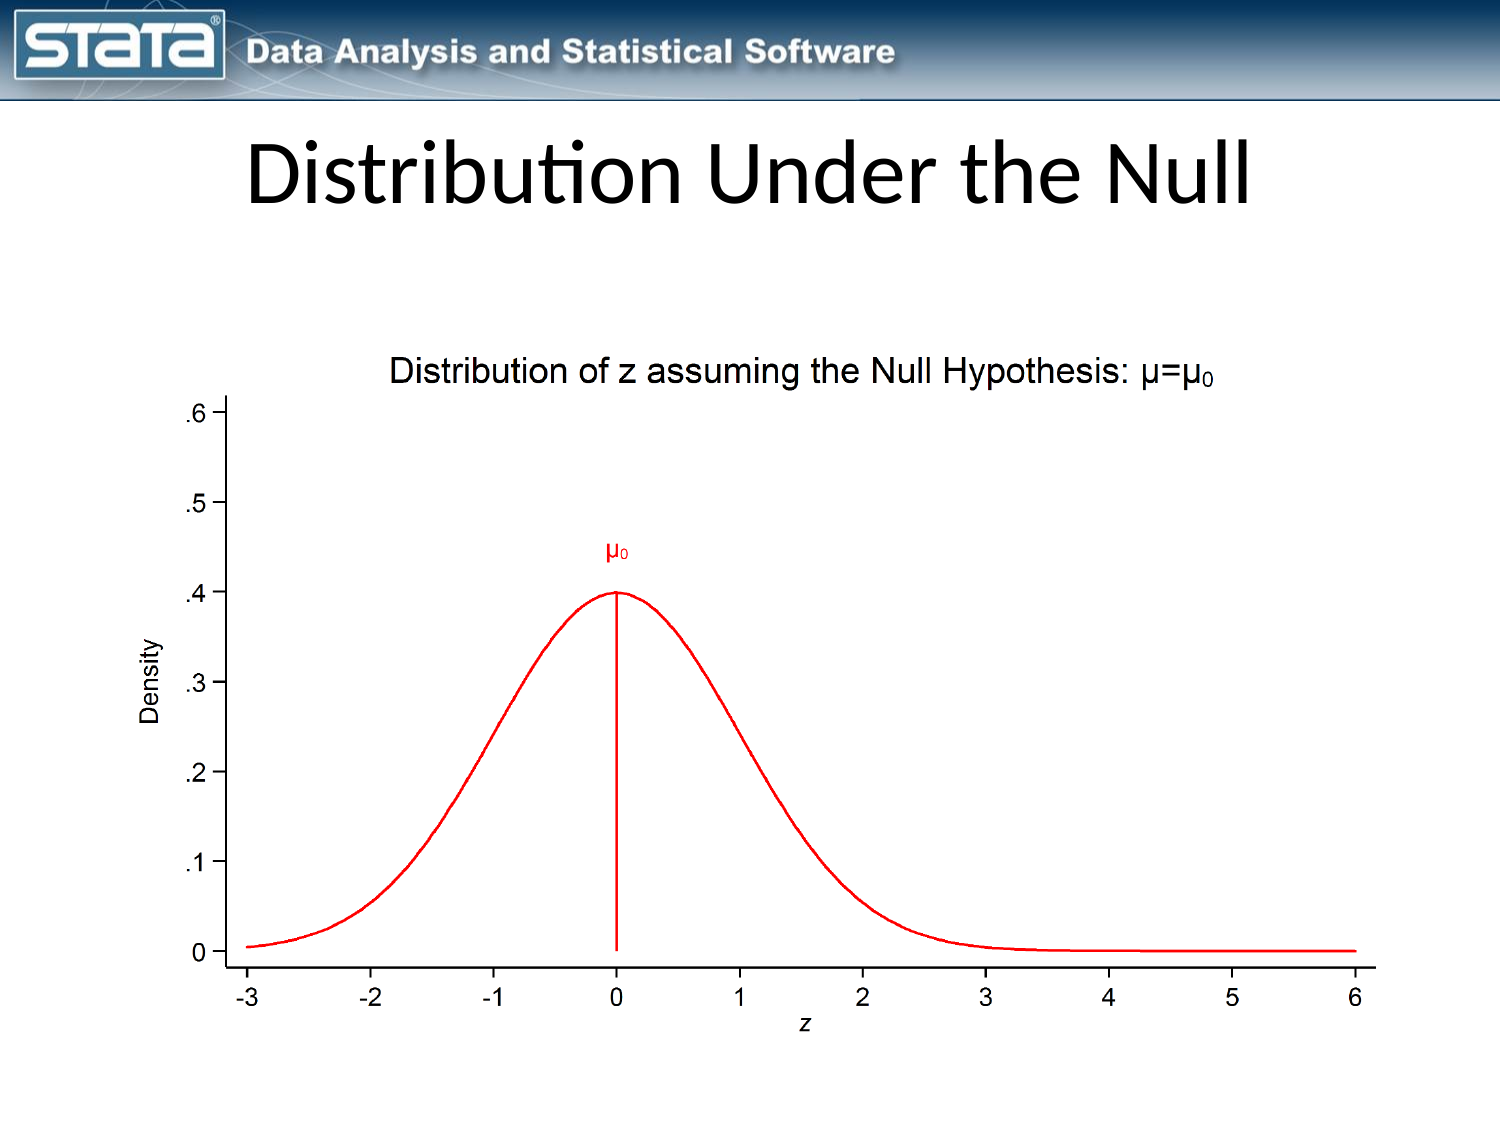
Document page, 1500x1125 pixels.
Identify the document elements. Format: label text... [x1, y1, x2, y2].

title Distribution Under the Null [75, 109, 1425, 233]
picture [0, 0, 1500, 102]
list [89, 324, 1411, 1068]
